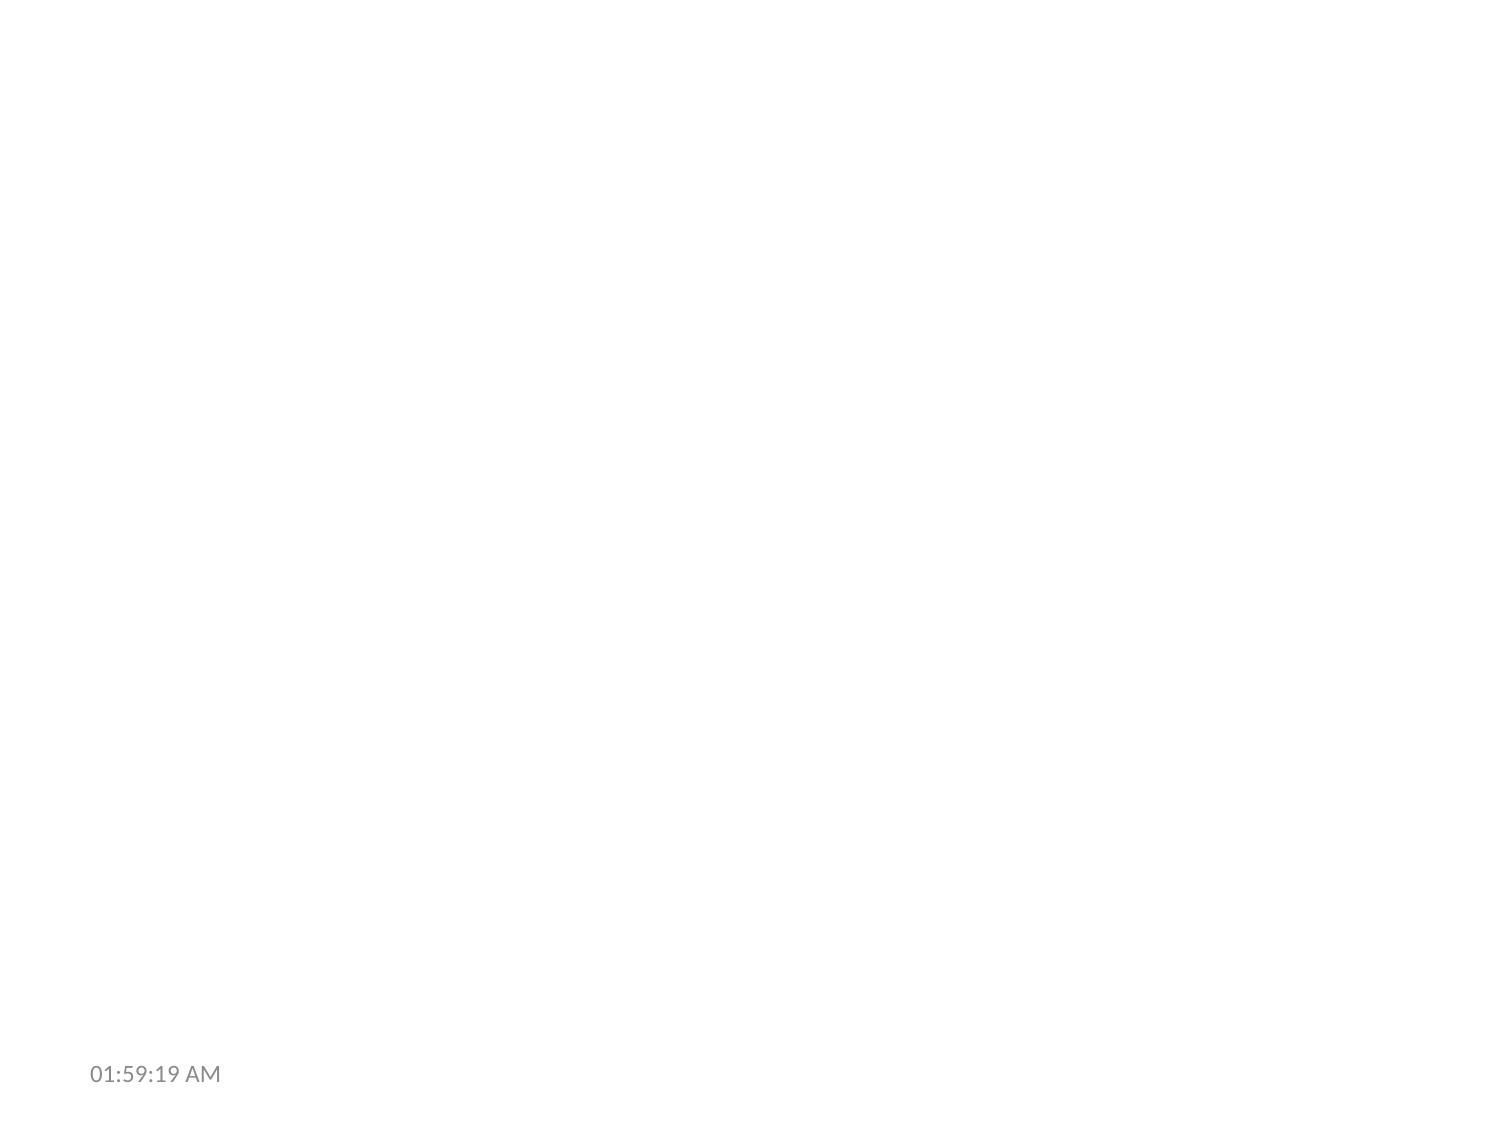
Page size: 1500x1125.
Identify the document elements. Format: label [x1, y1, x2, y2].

slide_number [75, 1042, 425, 1103]
